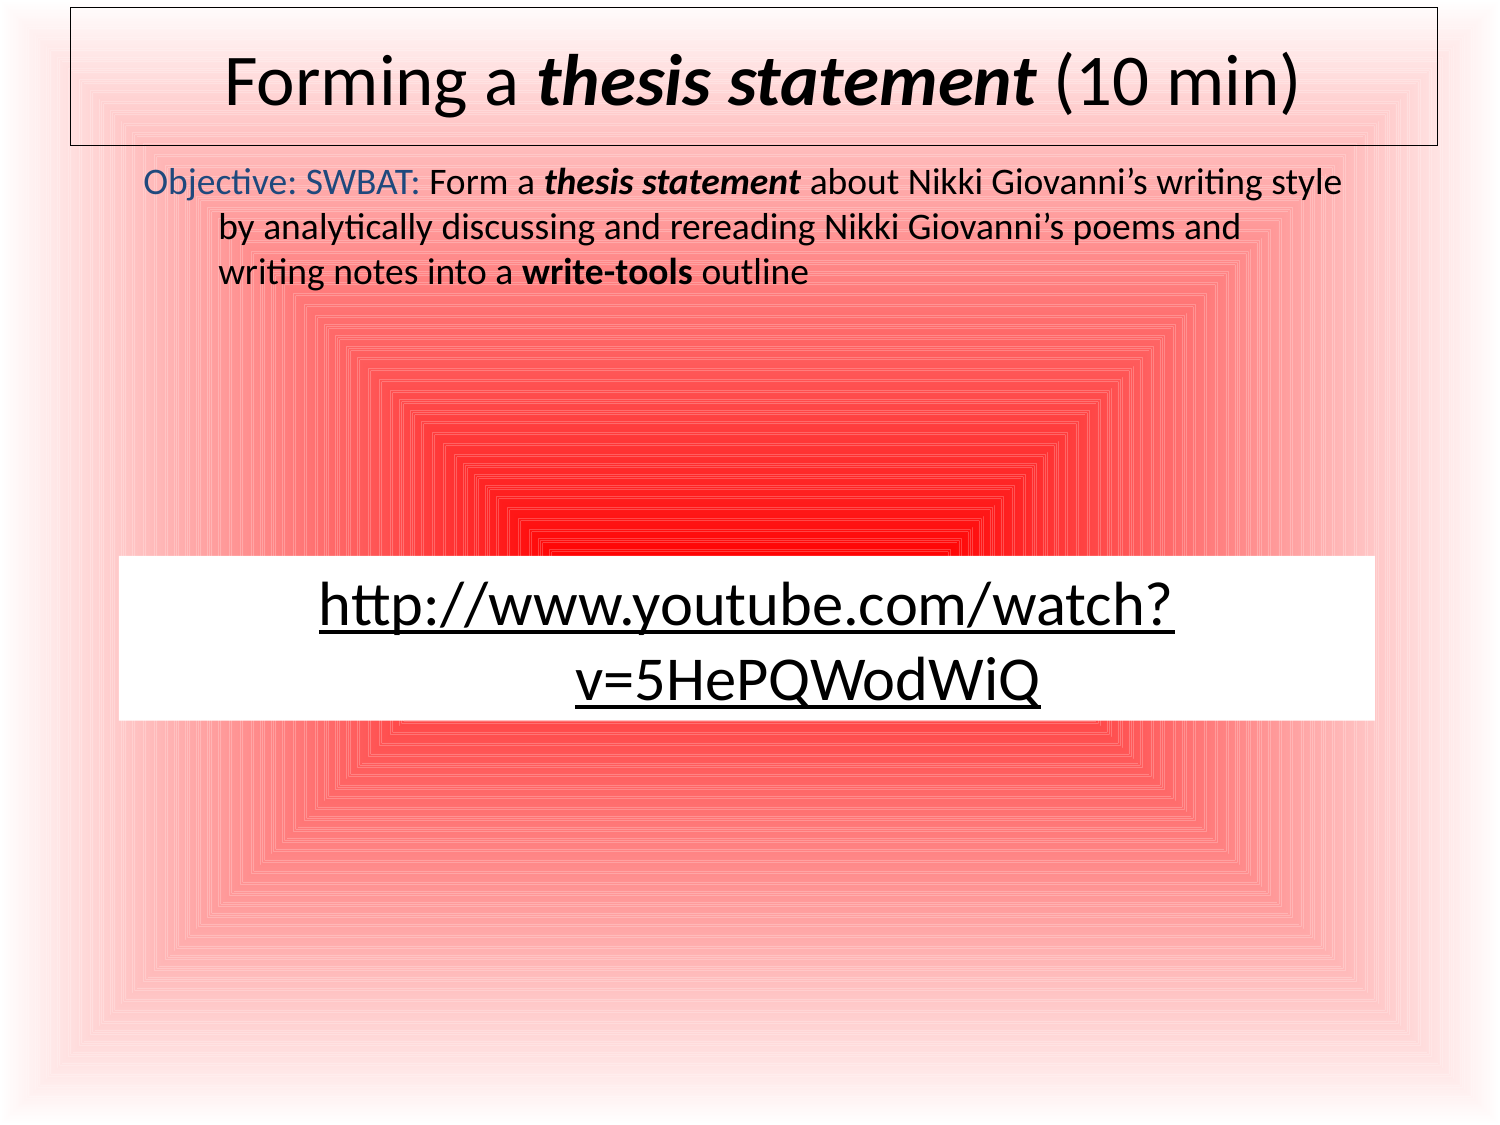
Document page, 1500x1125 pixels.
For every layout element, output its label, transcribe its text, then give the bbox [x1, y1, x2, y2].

text_box http://www.youtube.com/watch?v=5HePQWodWiQ [118, 555, 1375, 721]
title Forming a thesis statement (10 min) [70, 7, 1438, 146]
text_box Objective: SWBAT: Form a thesis statement about Nikki Giovanni’s writing style by analytically discussing and rereading Nikki Giovanni’s poems and writing notes into a write-tools outline [24, 149, 1367, 390]
